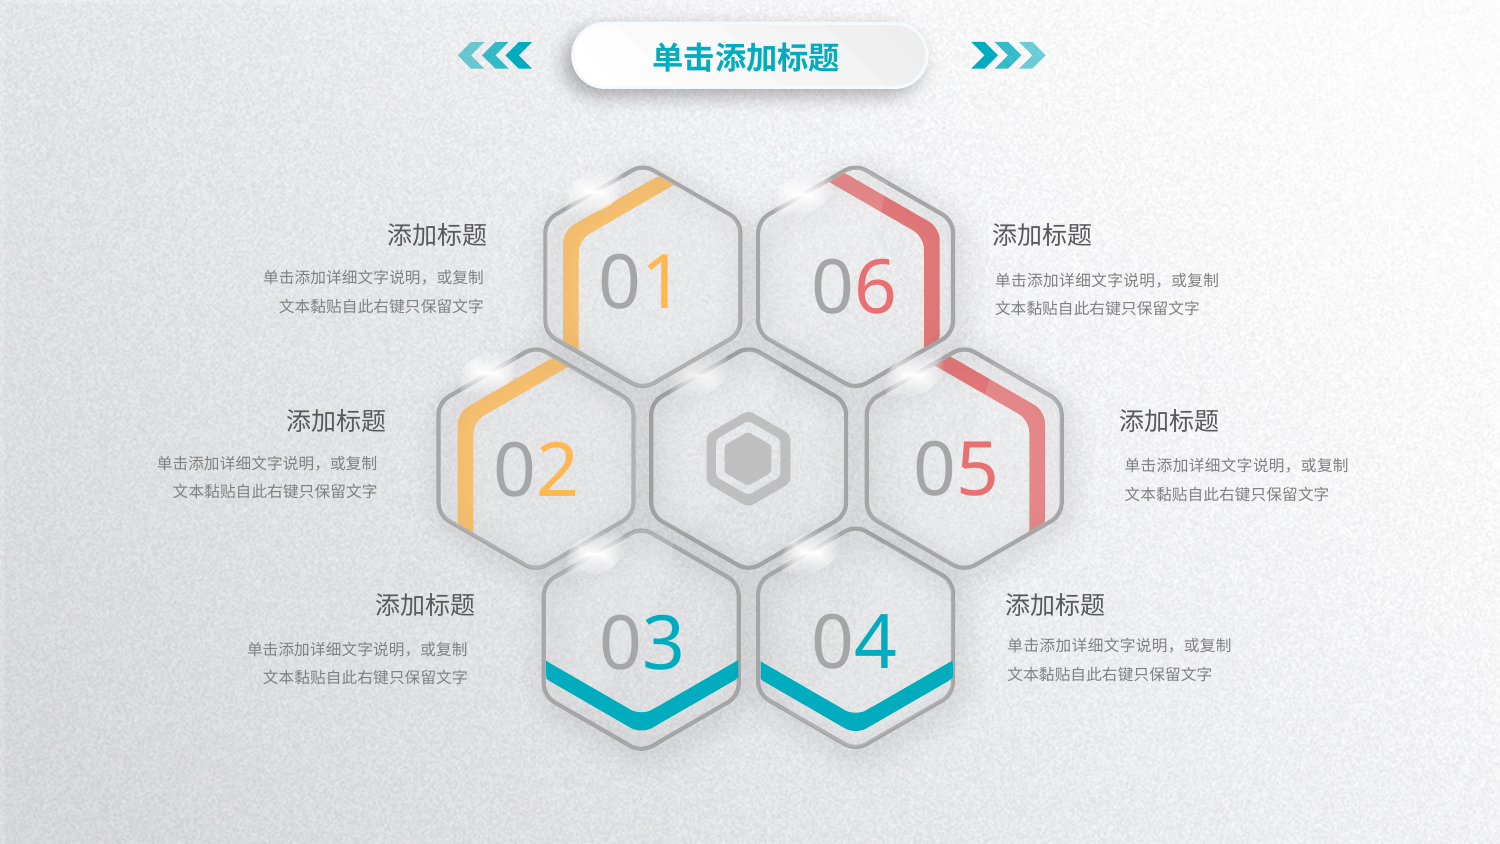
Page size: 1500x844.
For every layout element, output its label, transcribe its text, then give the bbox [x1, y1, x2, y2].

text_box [228, 582, 493, 696]
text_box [990, 582, 1247, 692]
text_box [1104, 397, 1364, 512]
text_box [971, 41, 1046, 69]
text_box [138, 397, 404, 509]
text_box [651, 348, 847, 569]
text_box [438, 348, 636, 570]
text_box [545, 166, 741, 389]
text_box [757, 527, 954, 748]
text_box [758, 166, 954, 387]
text_box 单击添加标题 [617, 34, 876, 81]
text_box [865, 348, 1062, 569]
picture [0, 0, 1500, 844]
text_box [457, 41, 533, 69]
text_box [571, 22, 929, 89]
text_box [244, 211, 502, 324]
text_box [978, 211, 1234, 326]
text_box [543, 529, 739, 750]
